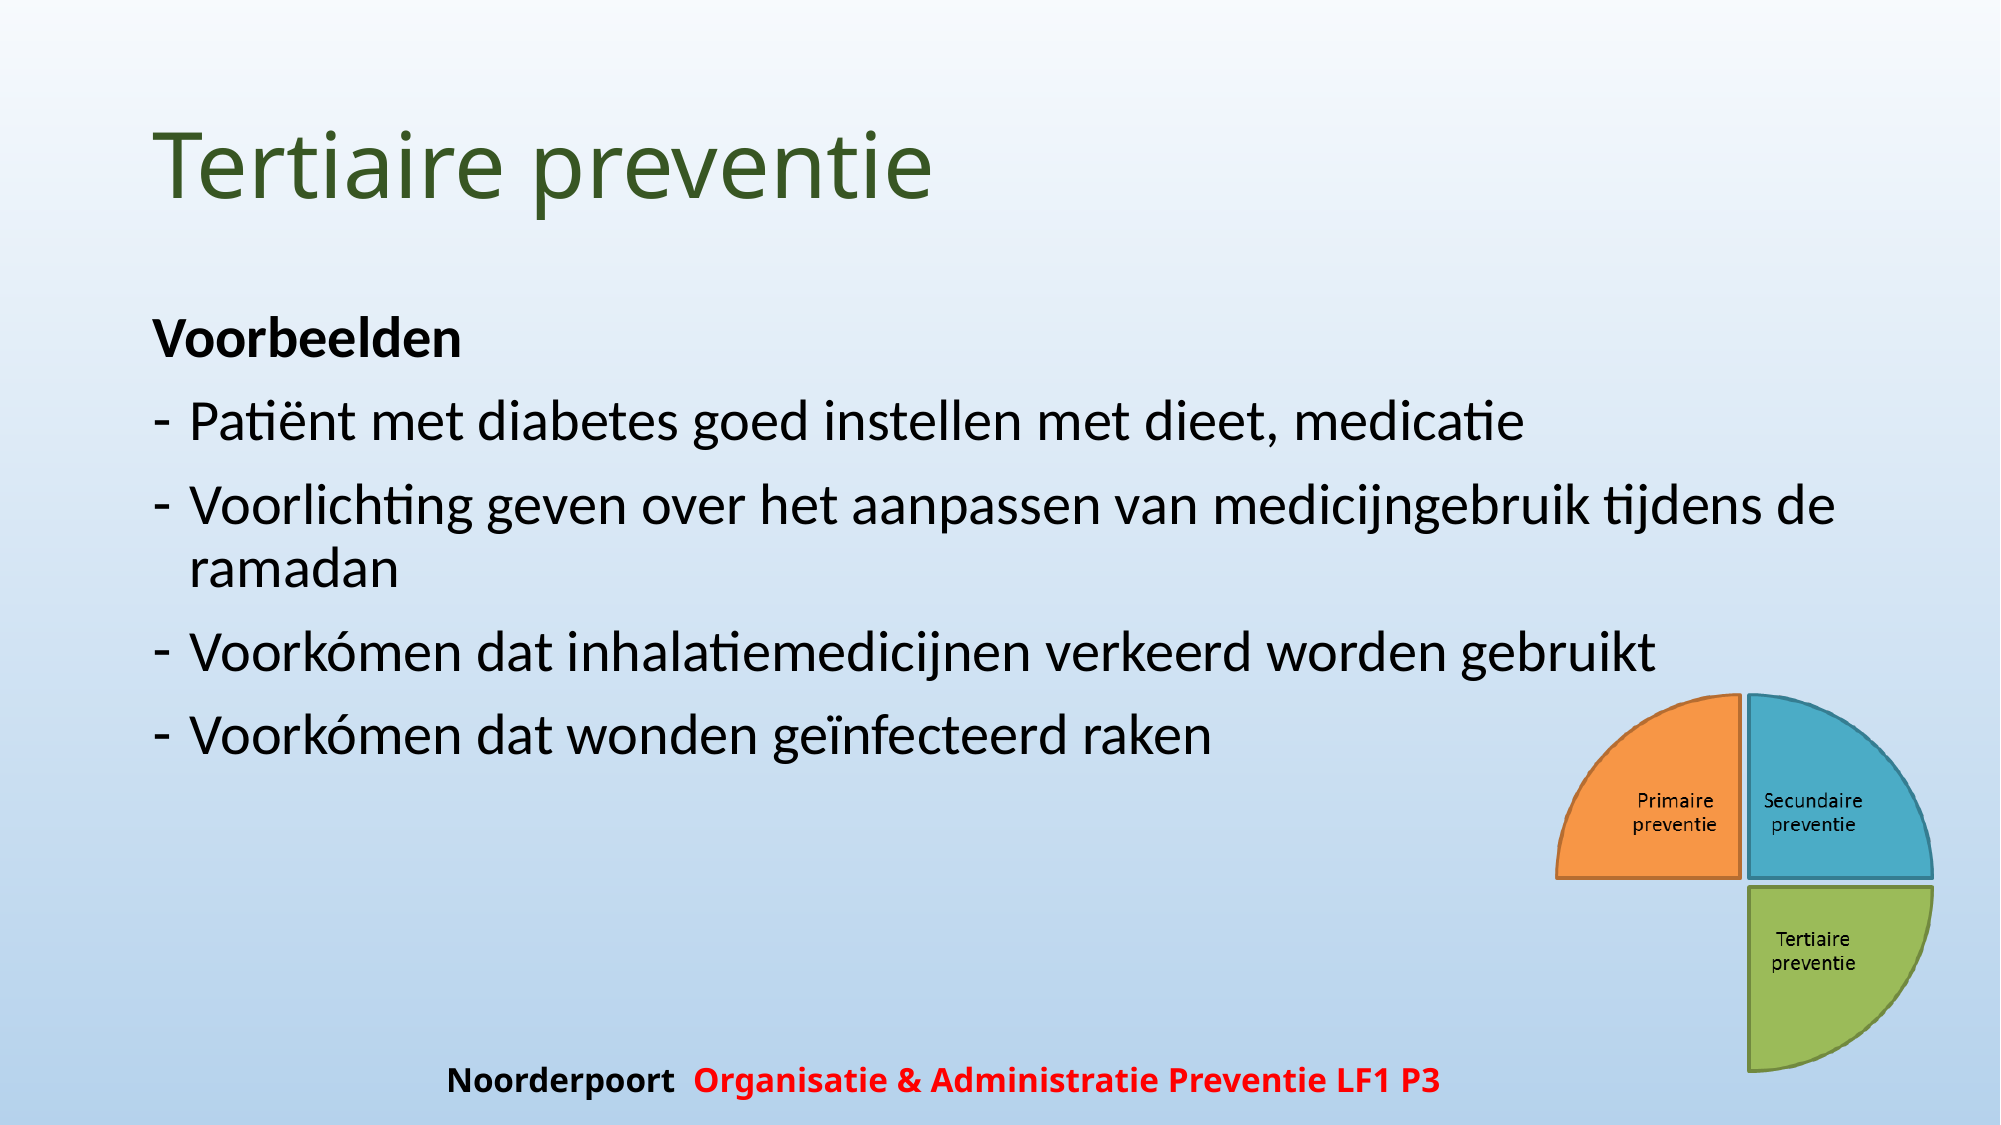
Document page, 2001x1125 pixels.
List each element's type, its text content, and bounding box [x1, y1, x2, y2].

picture [1468, 606, 2000, 1125]
list Voorbeelden Patiënt met diabetes goed instellen met dieet, medicatie Voorlichting geven over het aanpassen van medicijngebruik tijdens de ramadan Voorkómen dat inhalatiemedicijnen verkeerd worden gebruikt Voorkómen dat wonden geïnfecteerd raken [137, 299, 1863, 1014]
title Tertiaire preventie [137, 59, 1863, 278]
footer Noorderpoort Organisatie & Administratie Preventie LF1 P3 [197, 1048, 1468, 1109]
